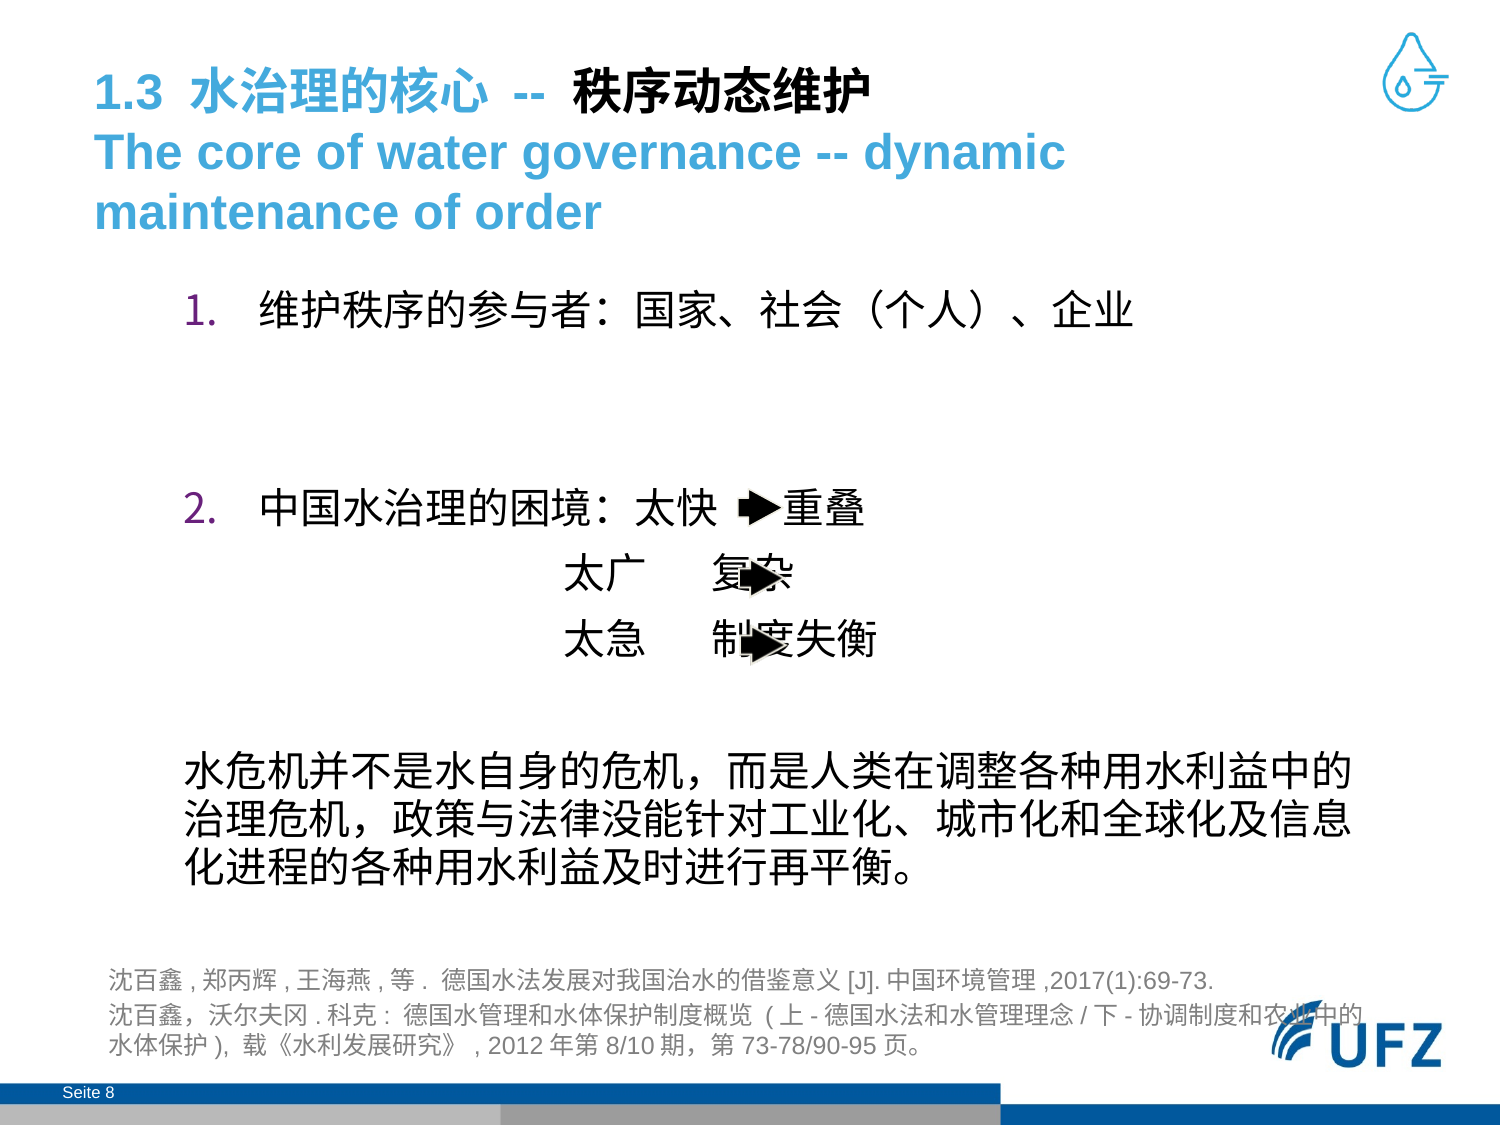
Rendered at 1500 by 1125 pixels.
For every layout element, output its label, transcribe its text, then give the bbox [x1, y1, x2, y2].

title 1.3 水治理的核心 -- 秩序动态维护 The core of water governance -- dynamic maintenance of order [93, 59, 1117, 244]
picture [0, 810, 1500, 1125]
text_box 沈百鑫,郑丙辉,王海燕,等. 德国水法发展对我国治水的借鉴意义[J].中国环境管理,2017(1):69-73. 沈百鑫，沃尔夫冈.科克: 德国水管理和水体保护制度概览 (上-德国水法和水管理理念/下-协调制度和农业中的水体保护), 载《水利发展研究》, 2012年第8/10期，第73-78/90-95页。 [93, 957, 1382, 1068]
picture [1327, 0, 1500, 161]
picture [737, 557, 788, 599]
slide_number Seite 8 [62, 1082, 375, 1112]
text_box [737, 488, 784, 527]
text_box 维护秩序的参与者：国家、社会（个人）、企业 中国水治理的困境：太快 重叠 太广 复杂 太急 制度失衡 水危机并不是水自身的危机，而是人类在调整各种用水利益中的治理危机，政策与法律没能针对工业化、城市化和全球化及信息化进程的各种用水利益及时进行再平衡。 [168, 212, 1398, 898]
picture [739, 623, 790, 666]
